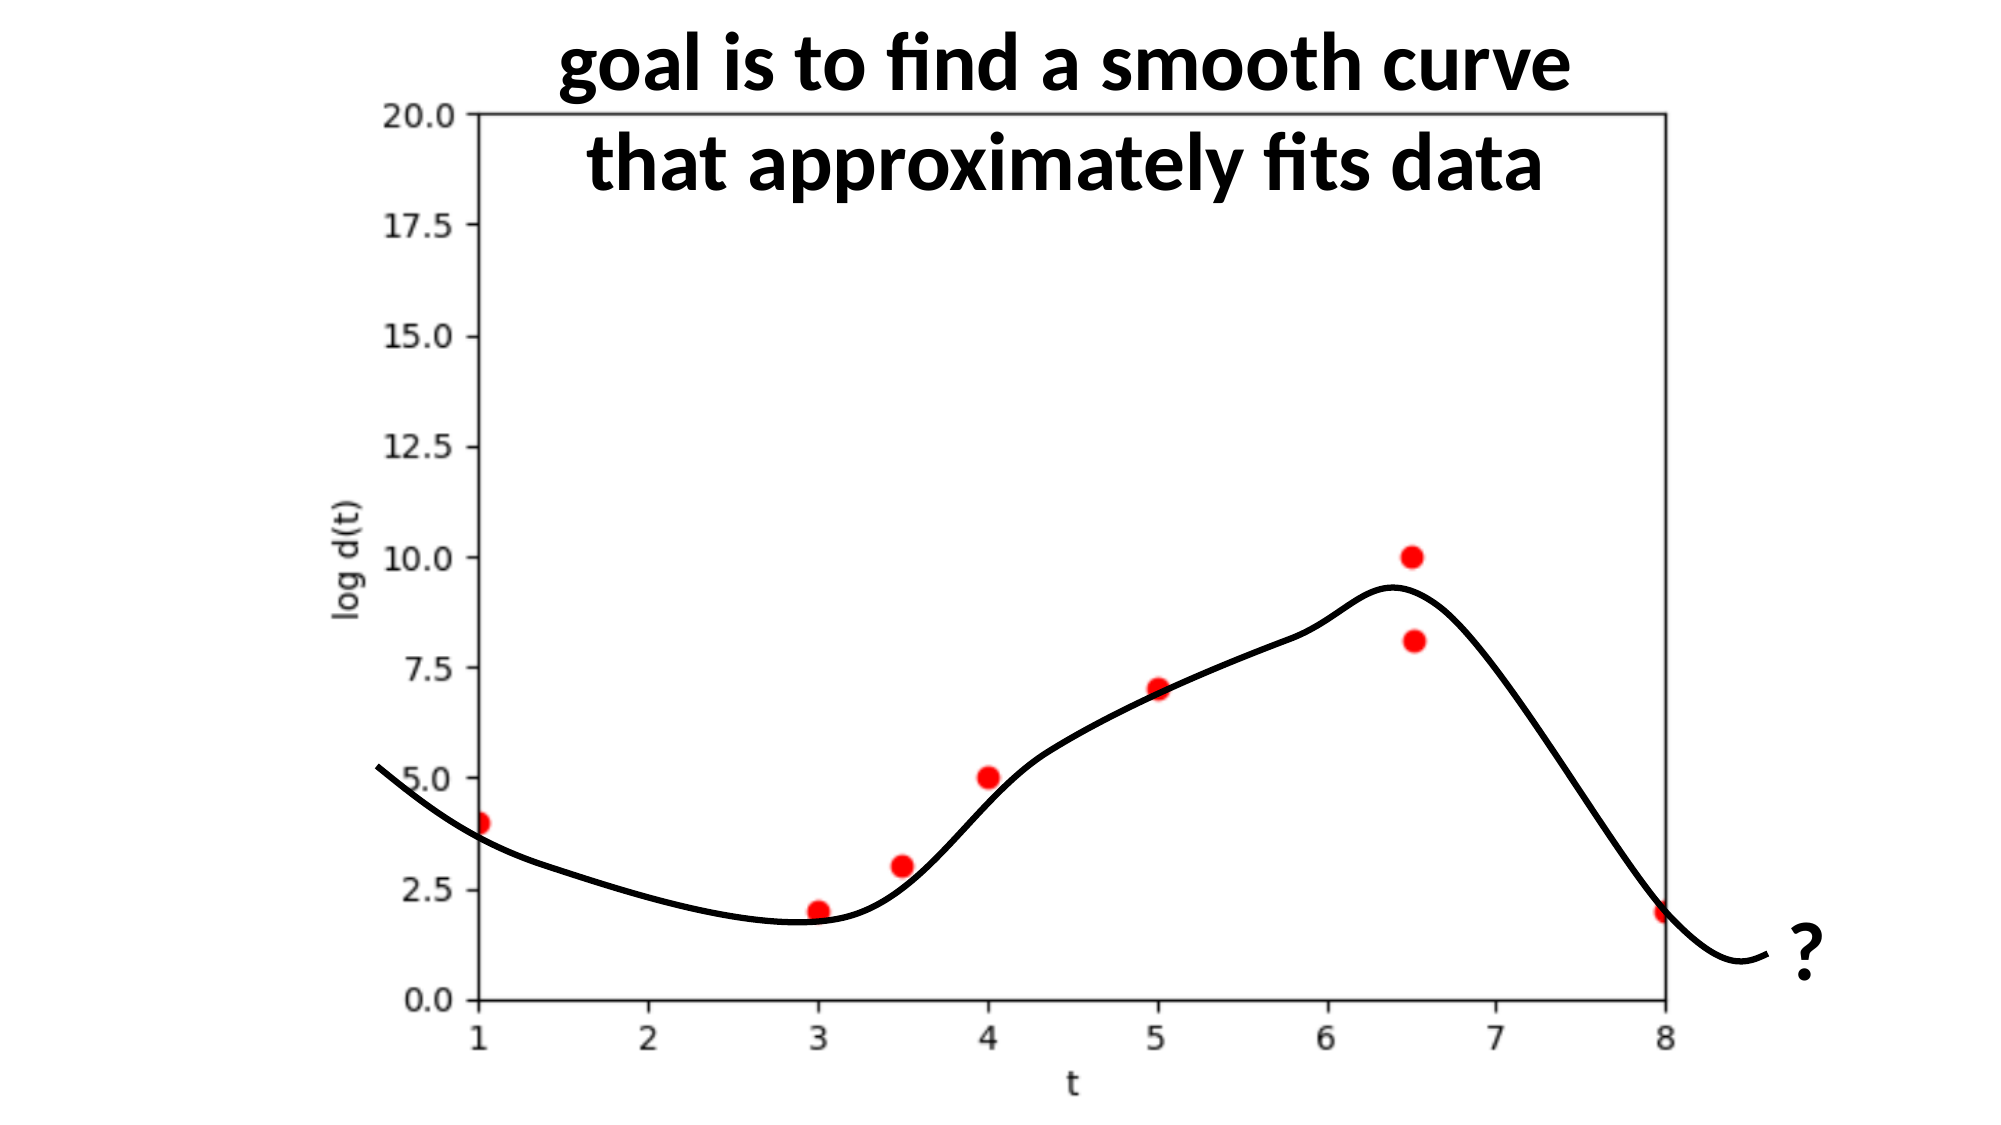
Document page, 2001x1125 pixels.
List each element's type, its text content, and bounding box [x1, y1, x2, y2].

text_box ? [1773, 890, 1915, 1005]
picture [301, 102, 1699, 1125]
text_box [1699, 941, 1769, 963]
text_box goal is to find a smooth curve that approximately fits data [473, 0, 1659, 102]
